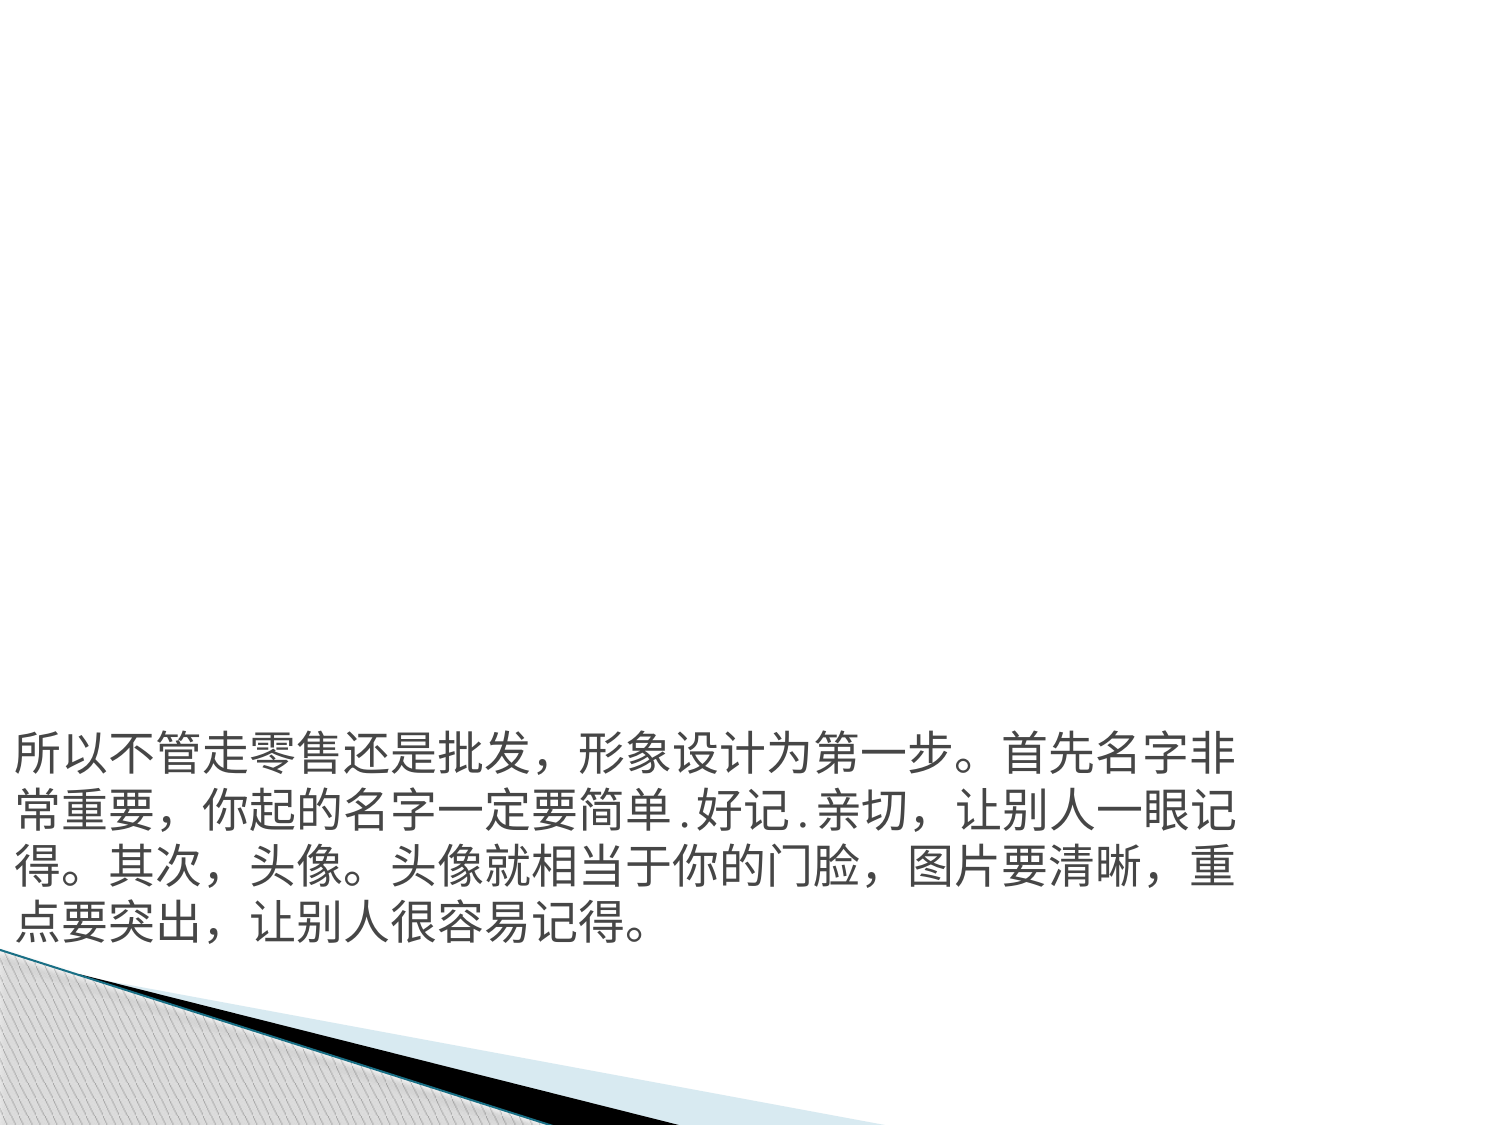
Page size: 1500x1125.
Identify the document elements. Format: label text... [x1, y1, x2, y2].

title 所以不管走零售还是批发，形象设计为第一步。首先名字非常重要，你起的名字一定要简单.好记.亲切，让别人一眼记得。其次，头像。头像就相当于你的门脸，图片要清晰，重点要突出，让别人很容易记得。 [0, 716, 1275, 958]
